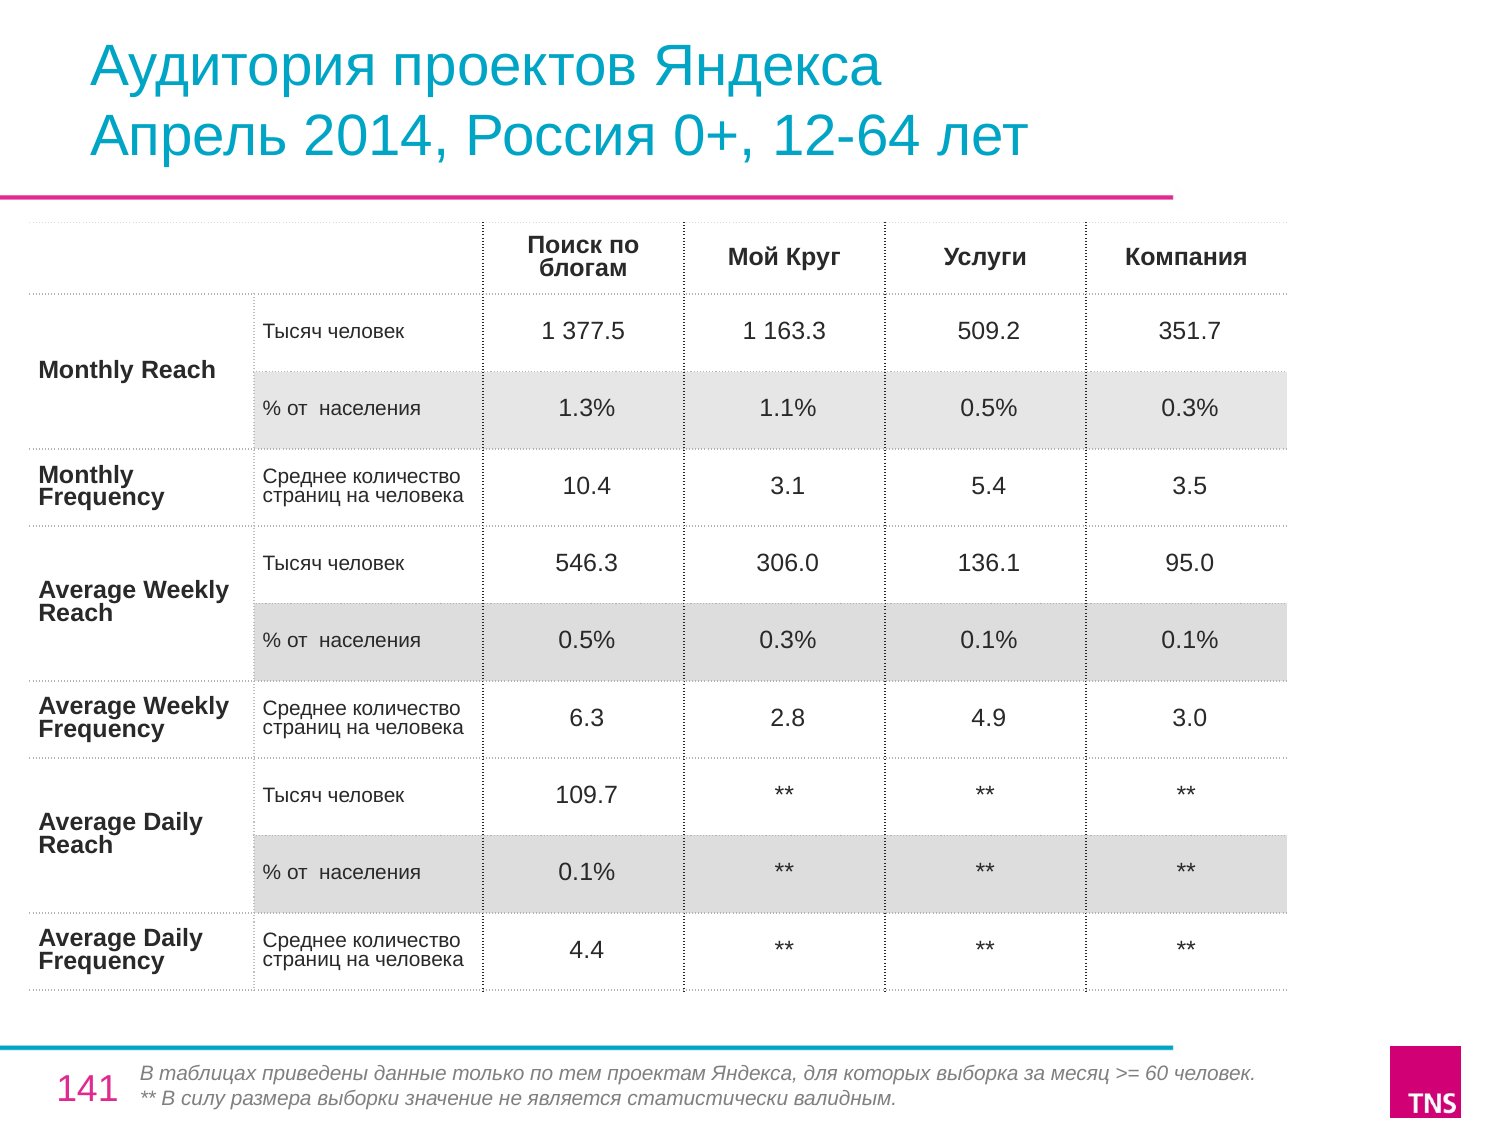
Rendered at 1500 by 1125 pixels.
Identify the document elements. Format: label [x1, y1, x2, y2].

picture [0, 0, 1500, 1125]
table_header [29, 223, 1287, 294]
slide_number [40, 1055, 392, 1125]
table_cell [29, 294, 1287, 990]
title [74, 8, 1476, 187]
text_box [124, 1052, 1463, 1117]
